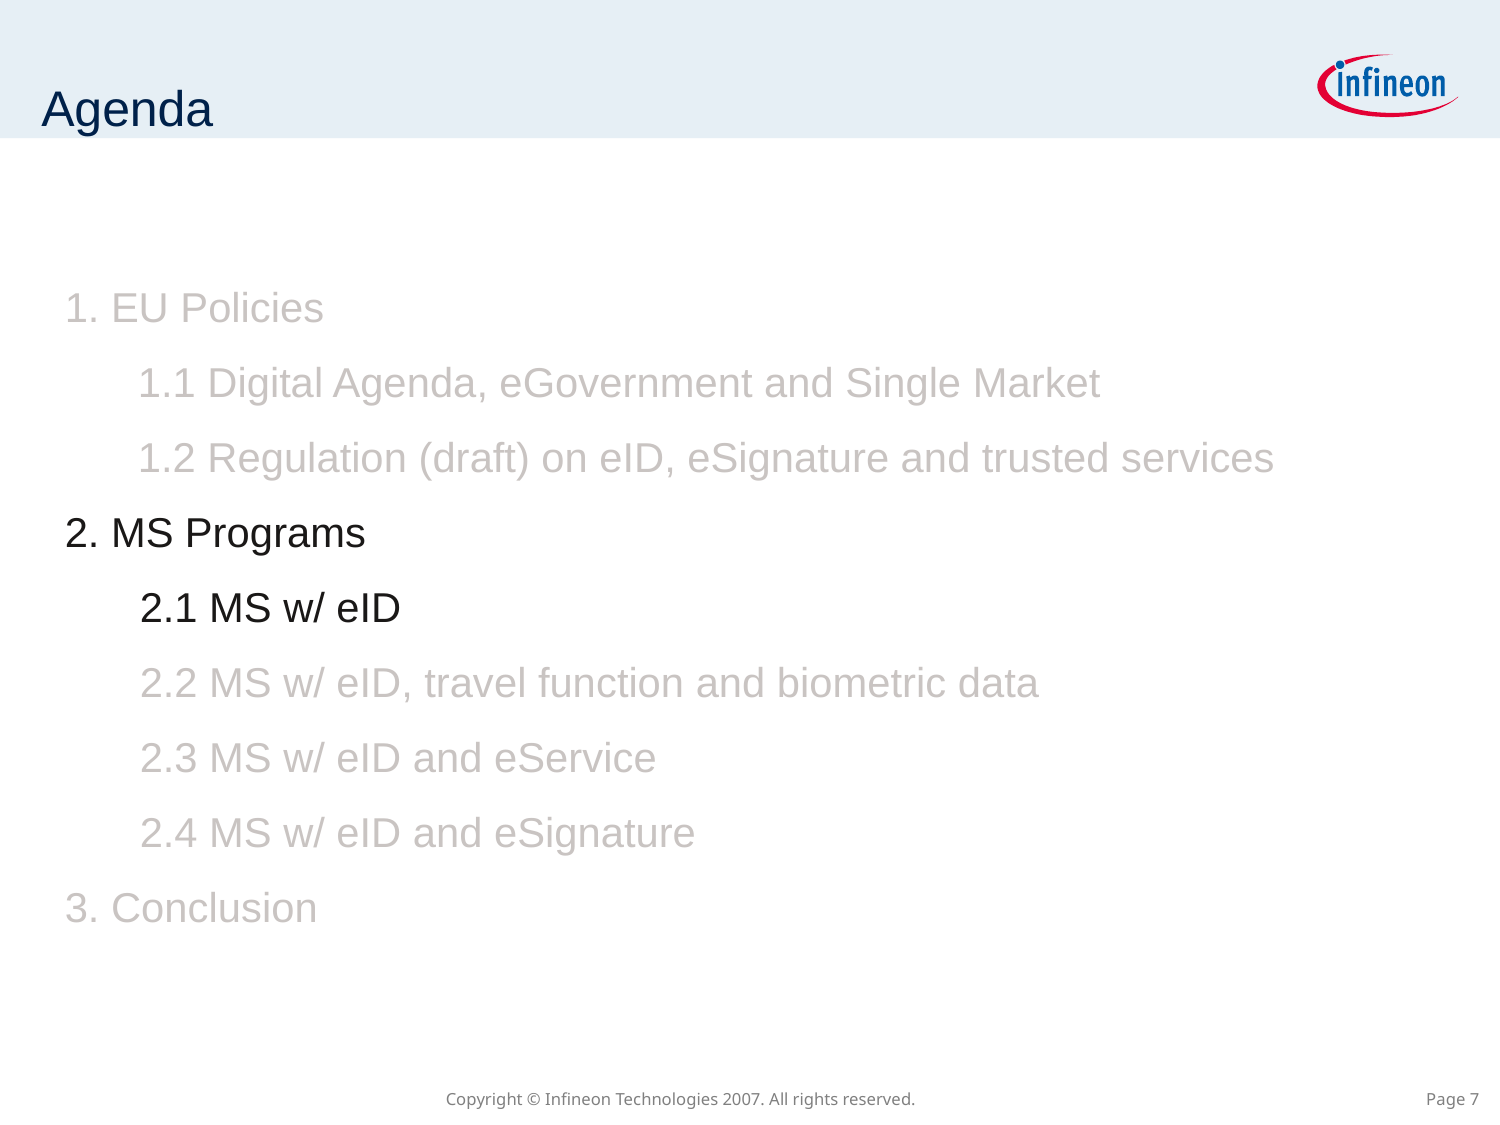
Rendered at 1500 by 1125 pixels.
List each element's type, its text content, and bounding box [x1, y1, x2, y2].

list 1. EU Policies 1.1 Digital Agenda, eGovernment and Single Market 1.2 Regulation (draft) on eID, eSignature and trusted services 2. MS Programs 2.1 MS w/ eID 2.2 MS w/ eID, travel function and biometric data 2.3 MS w/ eID and eService 2.4 MS w/ eID and eSignature 3. Conclusion [64, 255, 1389, 1000]
title Agenda [40, 10, 1200, 138]
